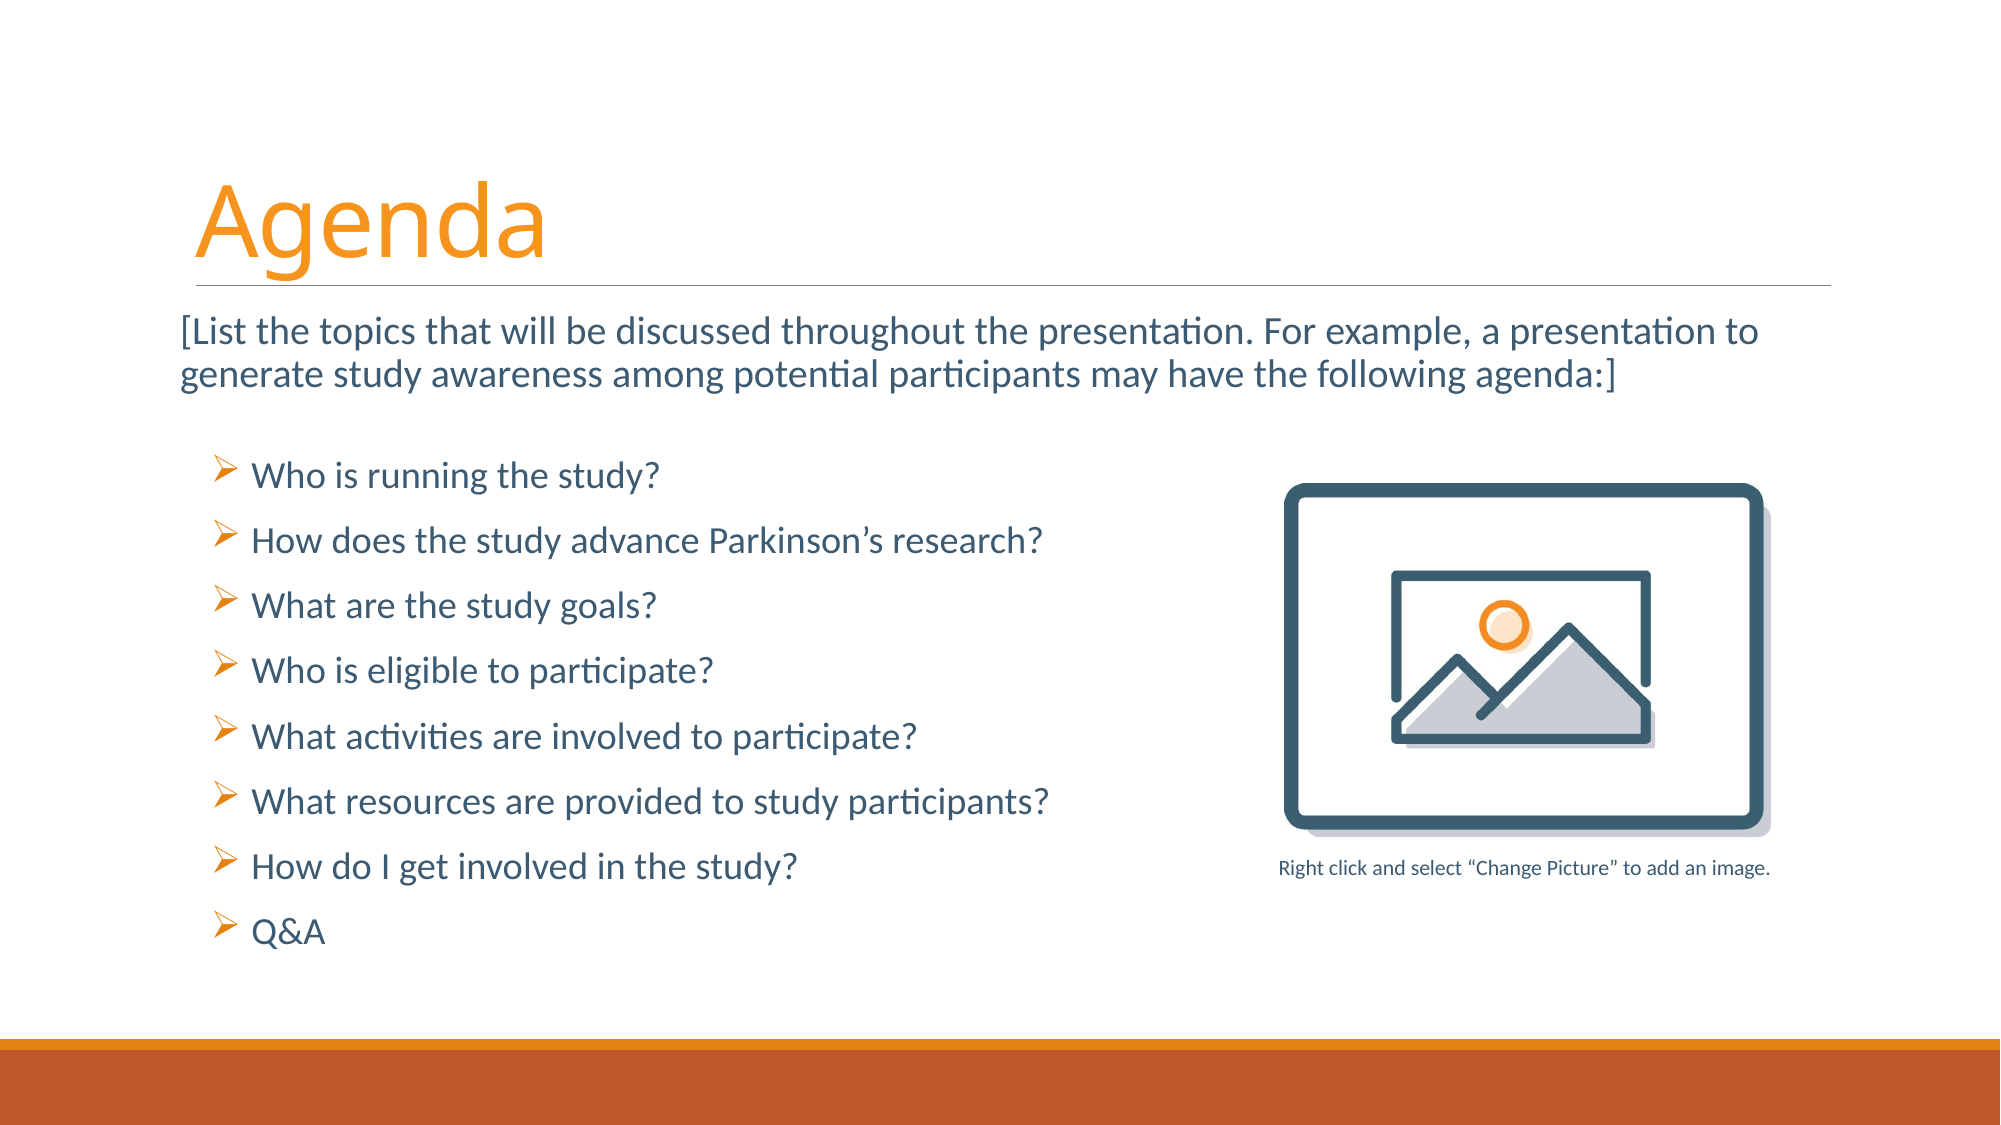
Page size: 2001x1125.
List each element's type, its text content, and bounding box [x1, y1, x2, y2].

picture [1283, 483, 1771, 838]
title Agenda [180, 47, 1830, 285]
text_box Right click and select “Change Picture” to add an image. [1263, 845, 1821, 887]
list [List the topics that will be discussed throughout the presentation. For example, a presentation to generate study awareness among potential participants may have the following agenda:] Who is running the study? How does the study advance Parkinson’s research? What are the study goals? Who is eligible to participate? What activities are involved to participate? What resources are provided to study participants? How do I get involved in the study? Q&A [180, 302, 1830, 963]
